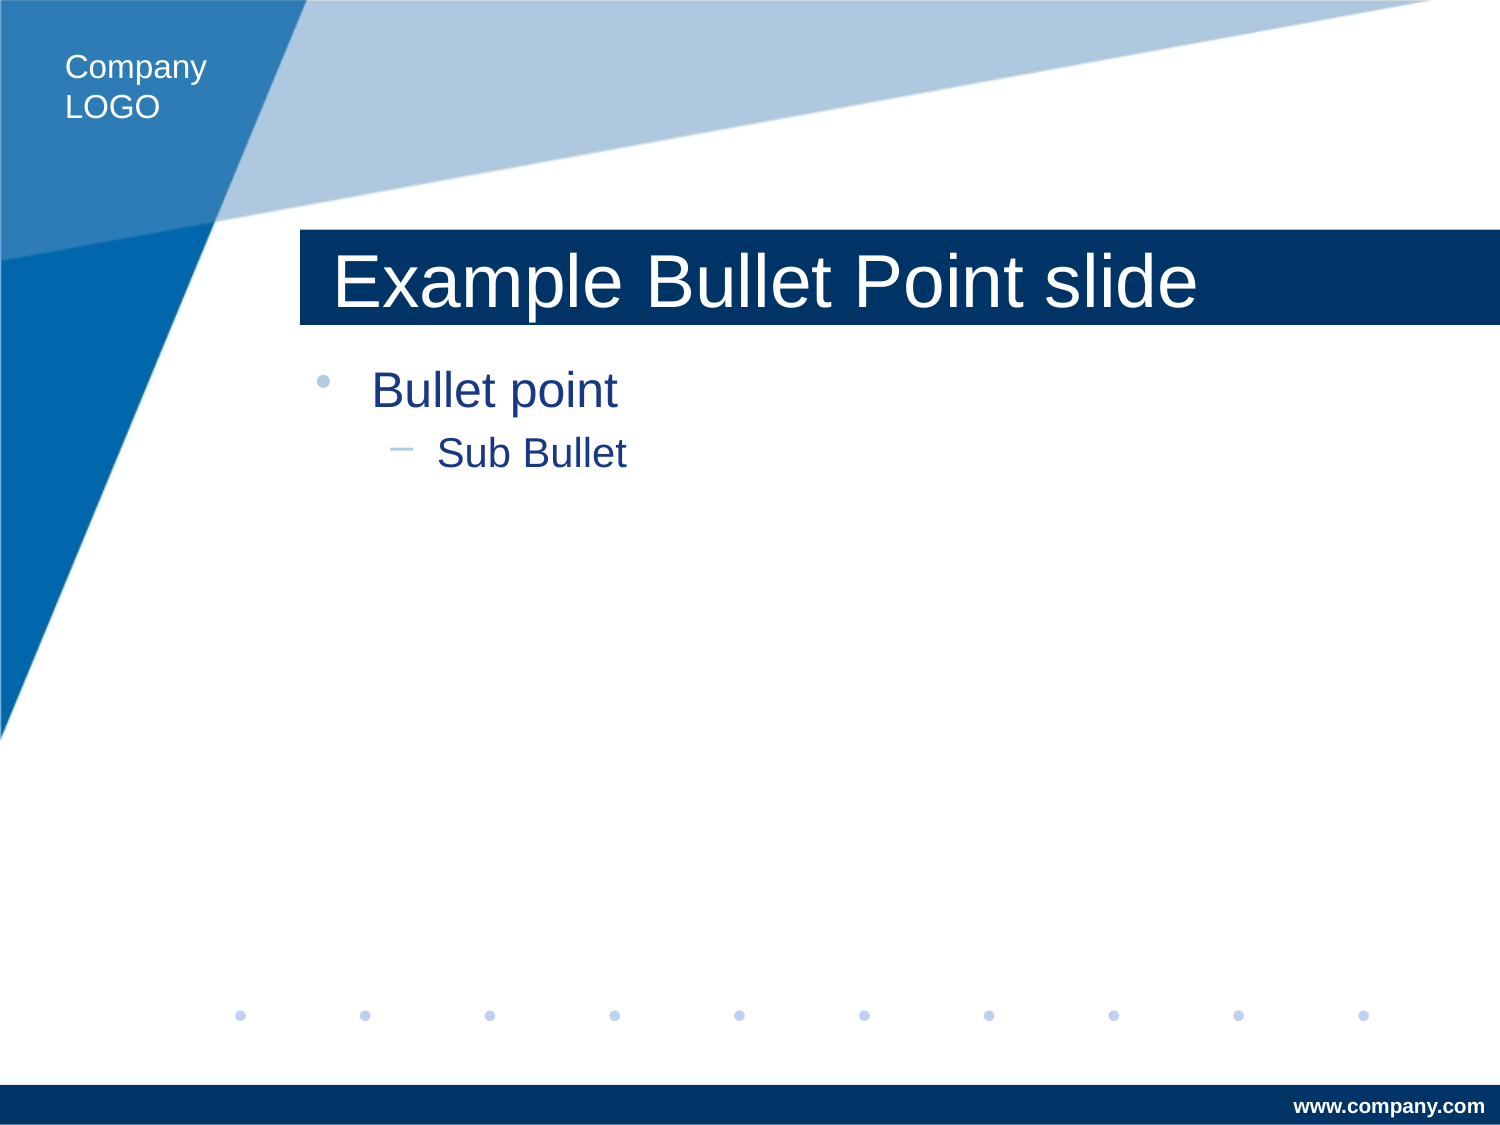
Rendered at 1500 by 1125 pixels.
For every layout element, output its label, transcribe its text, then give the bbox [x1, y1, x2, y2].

title Example Bullet Point slide [300, 229, 1500, 325]
picture [0, 0, 1500, 842]
list Bullet point Sub Bullet [300, 350, 1475, 1013]
text_box Company LOGO [50, 37, 325, 132]
